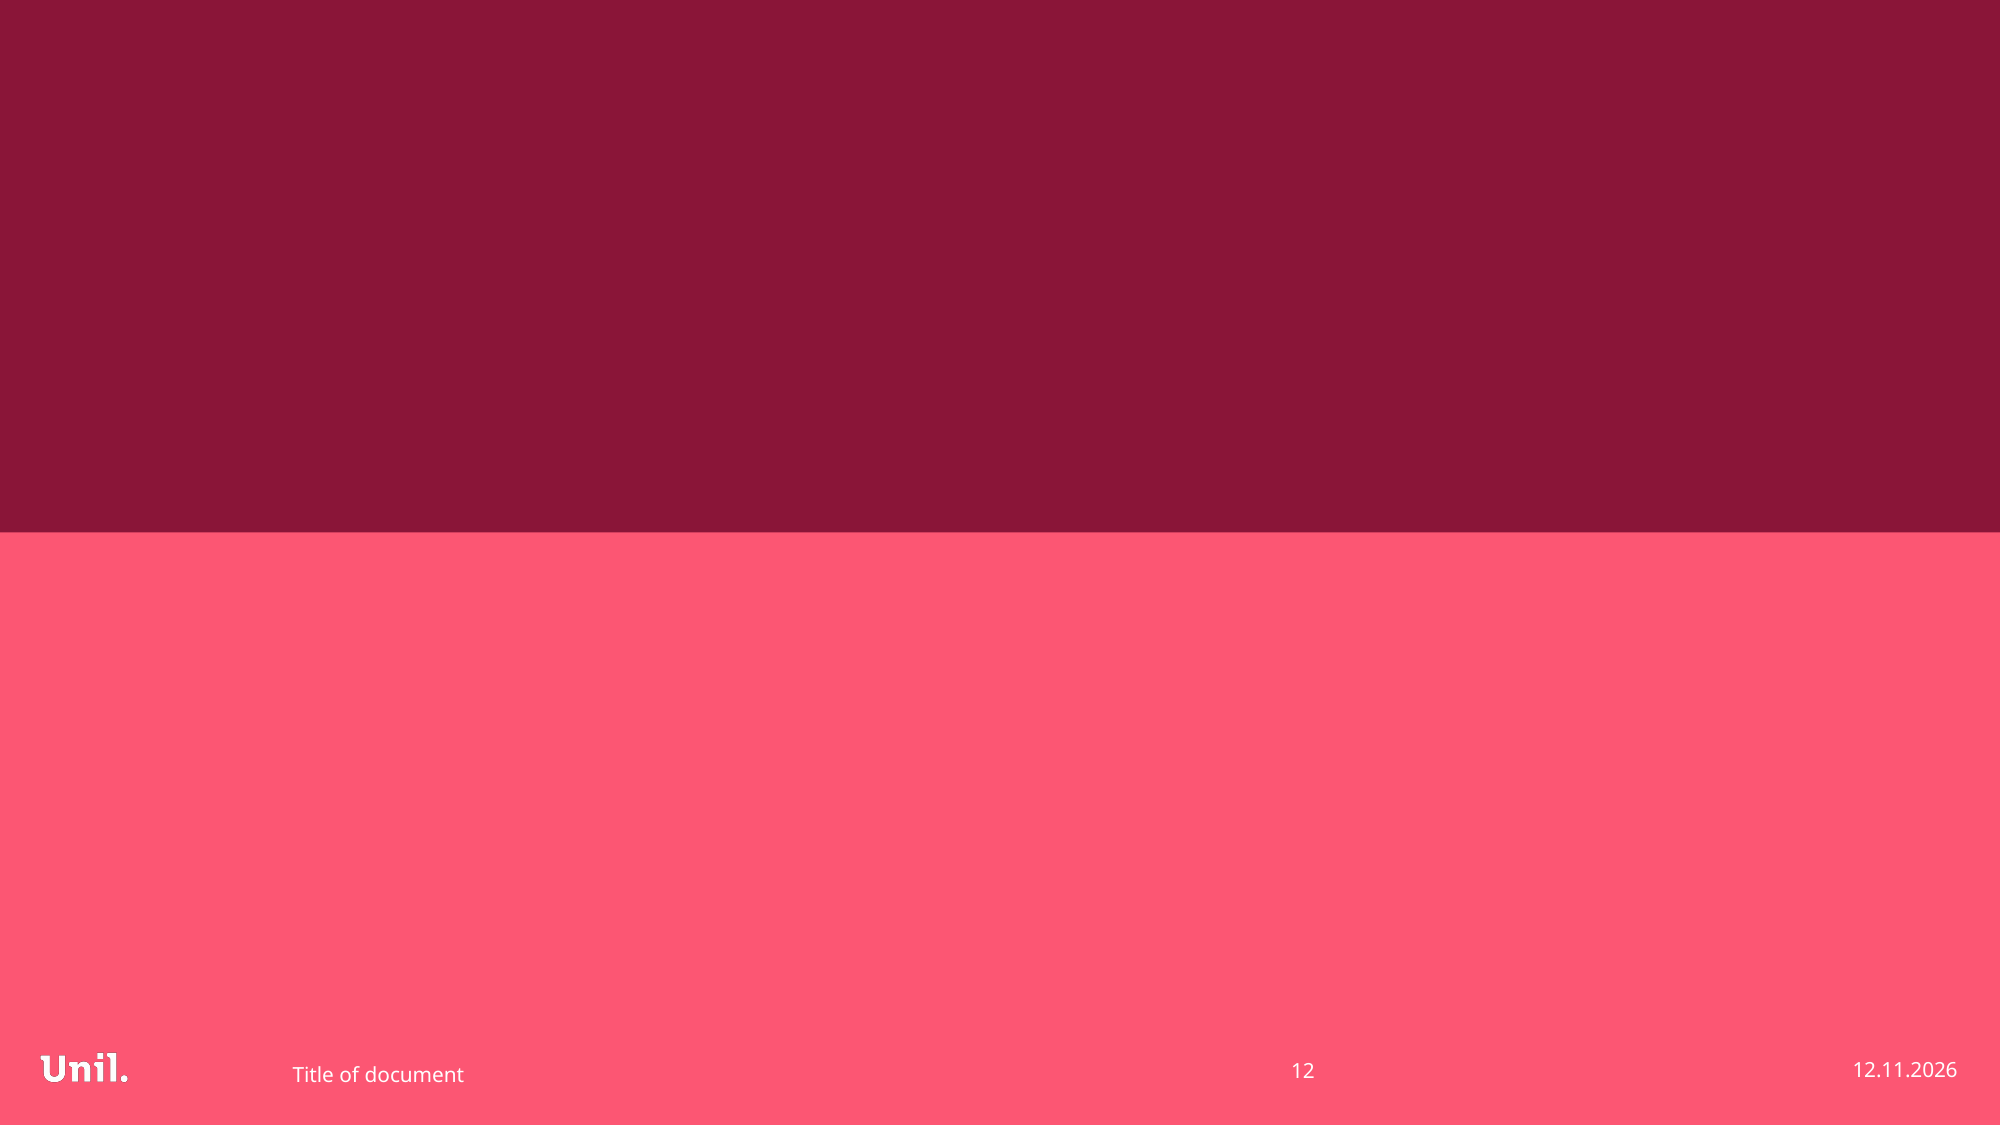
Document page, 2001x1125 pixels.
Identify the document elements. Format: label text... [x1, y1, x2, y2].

picture [27, 1042, 141, 1095]
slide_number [1789, 1026, 1958, 1086]
slide_number 12 [1250, 1037, 1355, 1086]
footer Title of document [292, 1011, 1048, 1087]
